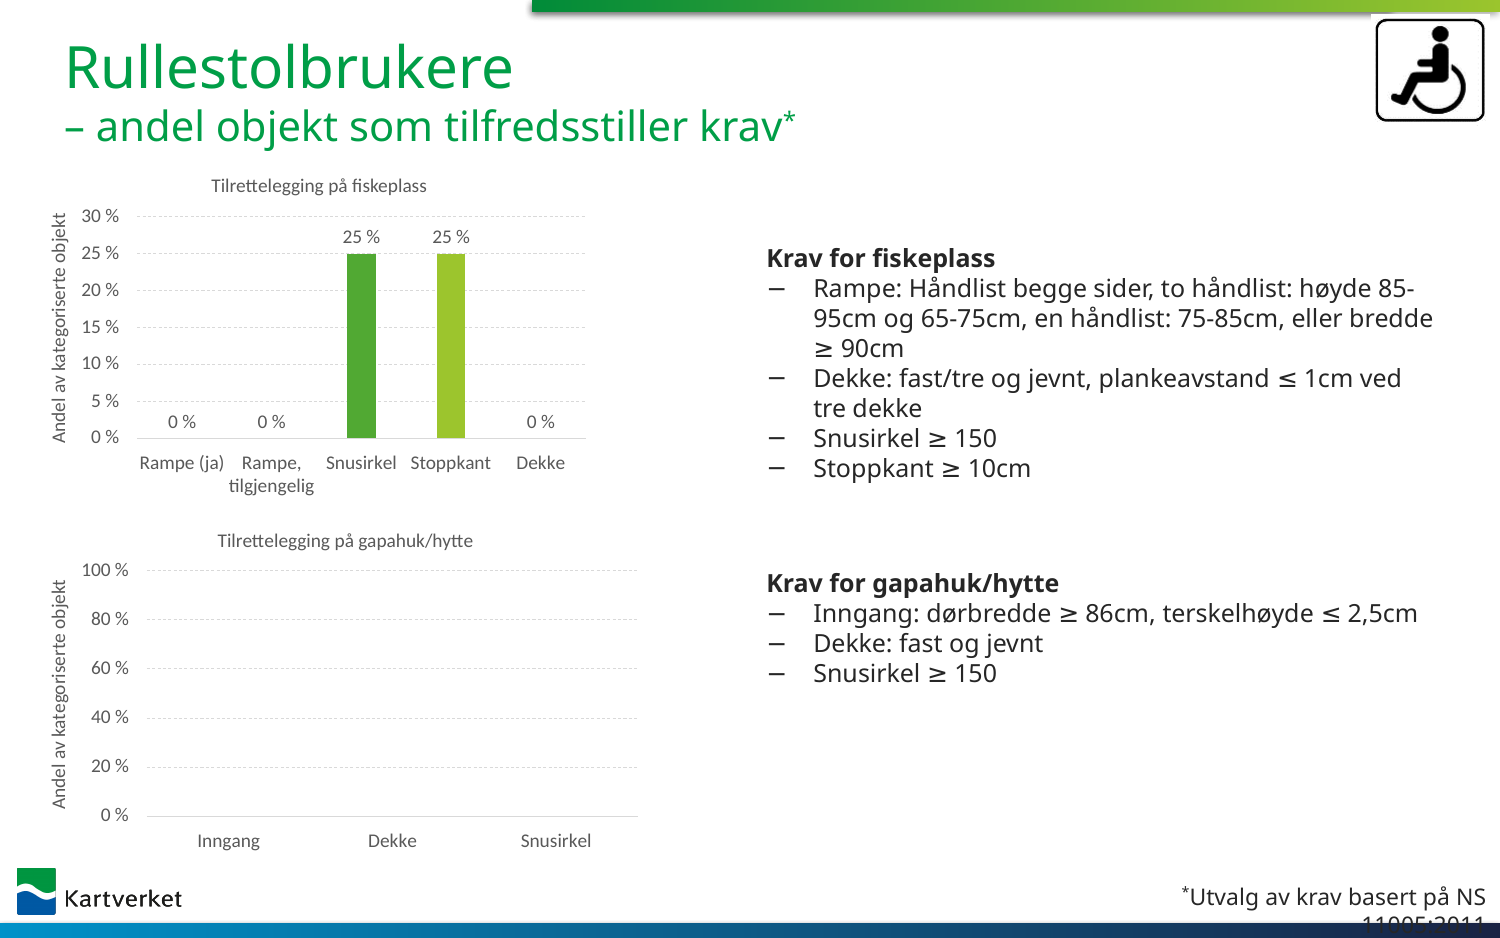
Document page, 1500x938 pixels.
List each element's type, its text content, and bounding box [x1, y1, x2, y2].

text_box *Utvalg av krav basert på NS 11005:2011 [1068, 873, 1500, 938]
text_box Krav for fiskeplass Rampe: Håndlist begge sider, to håndlist: høyde 85-95cm og 65-75cm, en håndlist: 75-85cm, eller bredde ≥ 90cm Dekke: fast/tre og jevnt, plankeavstand ≤ 1cm ved tre dekke Snusirkel ≥ 150 Stoppkant ≥ 10cm [751, 235, 1452, 490]
picture [41, 520, 650, 859]
text_box Rullestolbrukere – andel objekt som tilfredsstiller krav* [49, 29, 1431, 158]
picture [1371, 13, 1491, 127]
text_box Krav for gapahuk/hytte Inngang: dørbredde ≥ 86cm, terskelhøyde ≤ 2,5cm Dekke: fast og jevnt Snusirkel ≥ 150 [751, 560, 1452, 695]
picture [41, 166, 597, 505]
